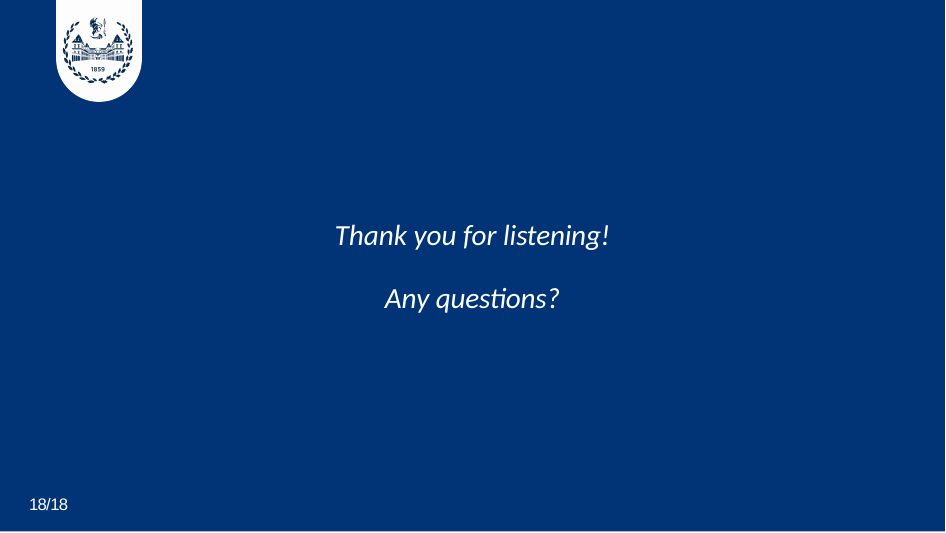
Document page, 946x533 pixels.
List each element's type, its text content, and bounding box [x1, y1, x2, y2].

picture [56, 0, 142, 102]
text_box 18/18 [22, 491, 72, 514]
text_box Thank you for listening! Any questions? [104, 213, 840, 314]
